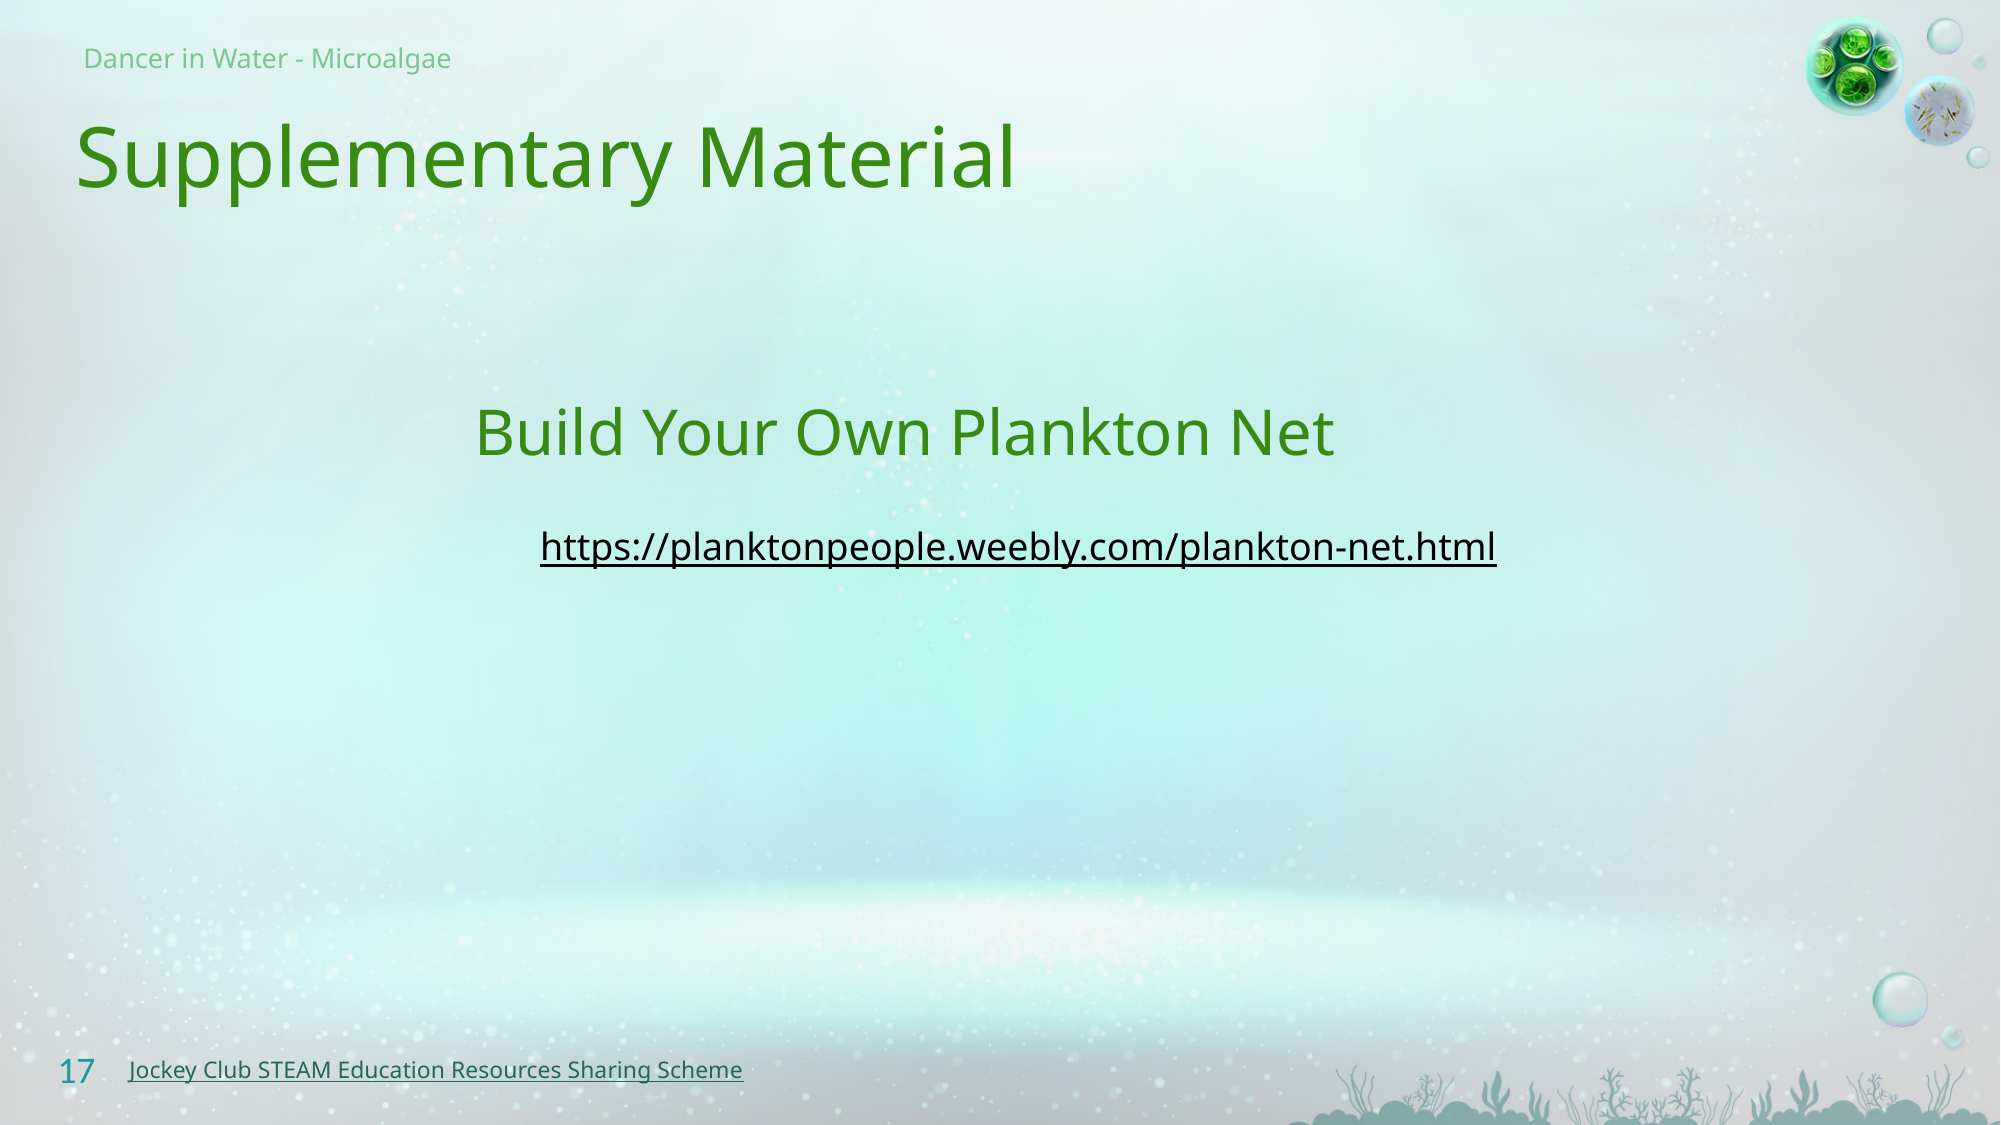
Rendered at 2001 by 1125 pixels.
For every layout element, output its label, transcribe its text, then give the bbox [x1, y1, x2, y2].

slide_number 17 [35, 1038, 118, 1099]
picture [0, 0, 2001, 1125]
title Supplementary Material [61, 96, 1571, 229]
text_box Build Your Own Plankton Net [459, 384, 1507, 516]
text_box https://planktonpeople.weebly.com/plankton-net.html [525, 515, 1616, 582]
